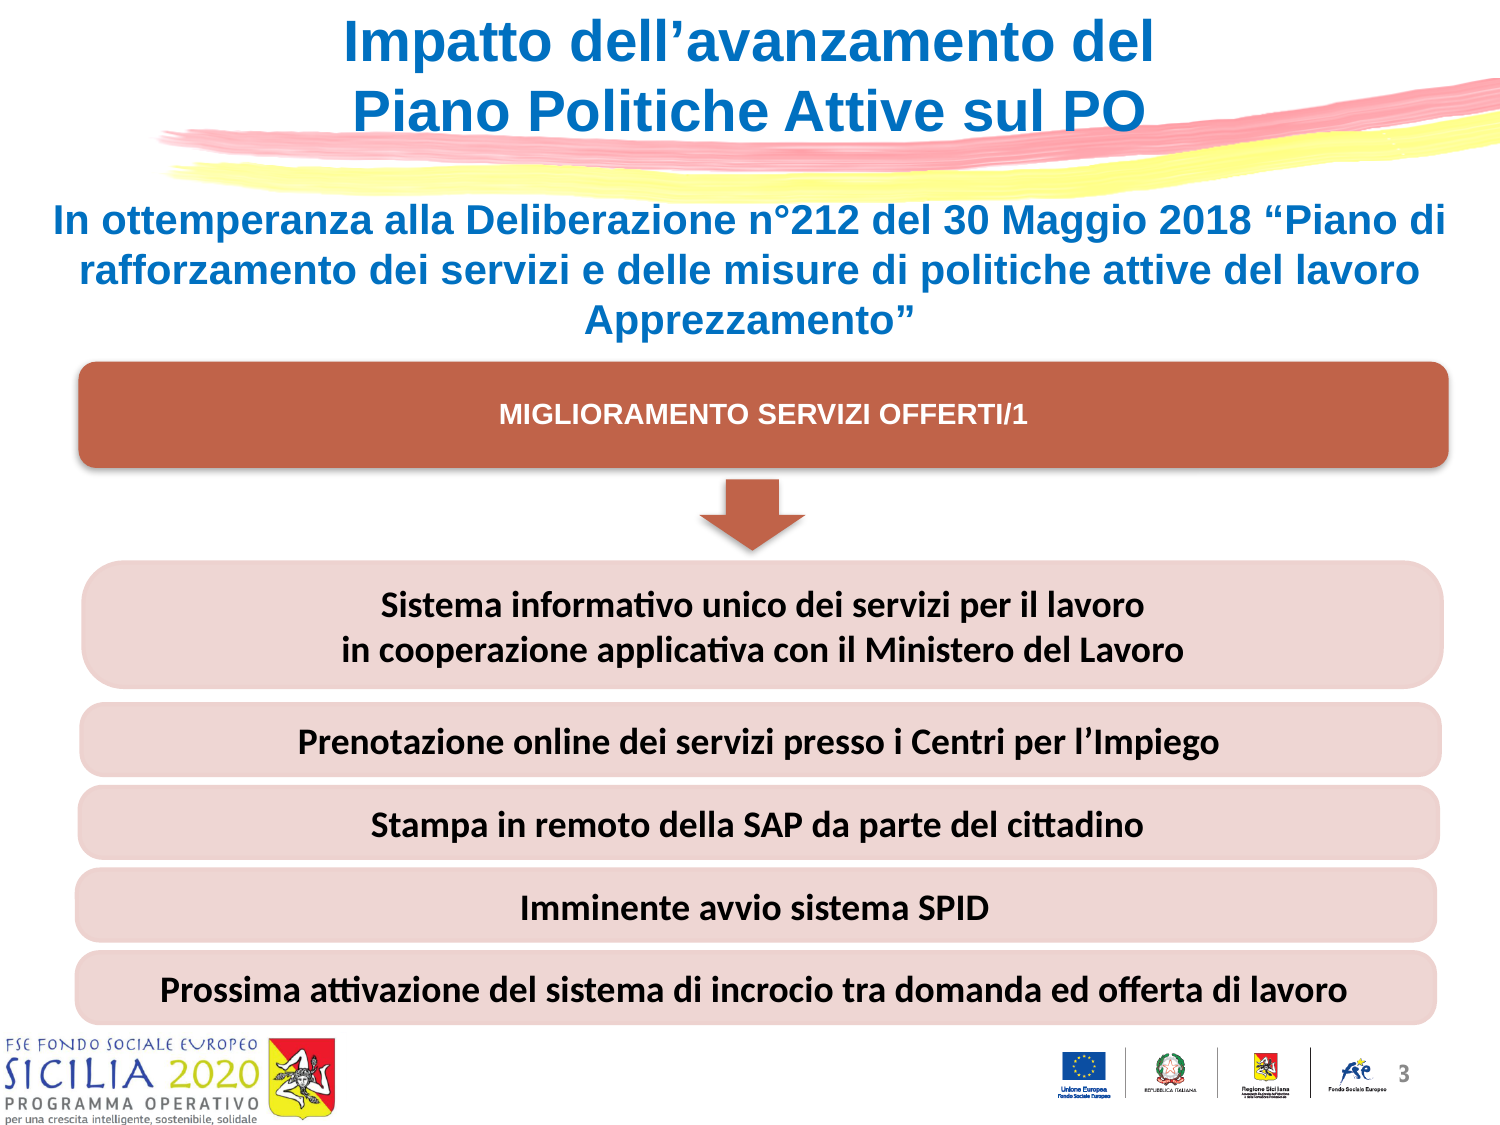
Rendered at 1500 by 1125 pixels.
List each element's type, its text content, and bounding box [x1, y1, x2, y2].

picture [0, 1031, 348, 1125]
picture [100, 77, 1500, 209]
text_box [76, 951, 1436, 1024]
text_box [79, 786, 1439, 858]
text_box Impatto dell’avanzamento del Piano Politiche Attive sul PO In ottemperanza alla Deliberazione n°212 del 30 Maggio 2018 “Piano di rafforzamento dei servizi e delle misure di politiche attive del lavoro Apprezzamento” [0, 0, 1500, 351]
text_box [76, 869, 1436, 941]
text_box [83, 562, 1442, 688]
slide_number 3 [1399, 1042, 1425, 1103]
text_box [699, 479, 806, 551]
picture [1033, 1043, 1400, 1116]
text_box MIGLIORAMENTO SERVIZI OFFERTI/1 [78, 361, 1449, 468]
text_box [81, 703, 1440, 776]
